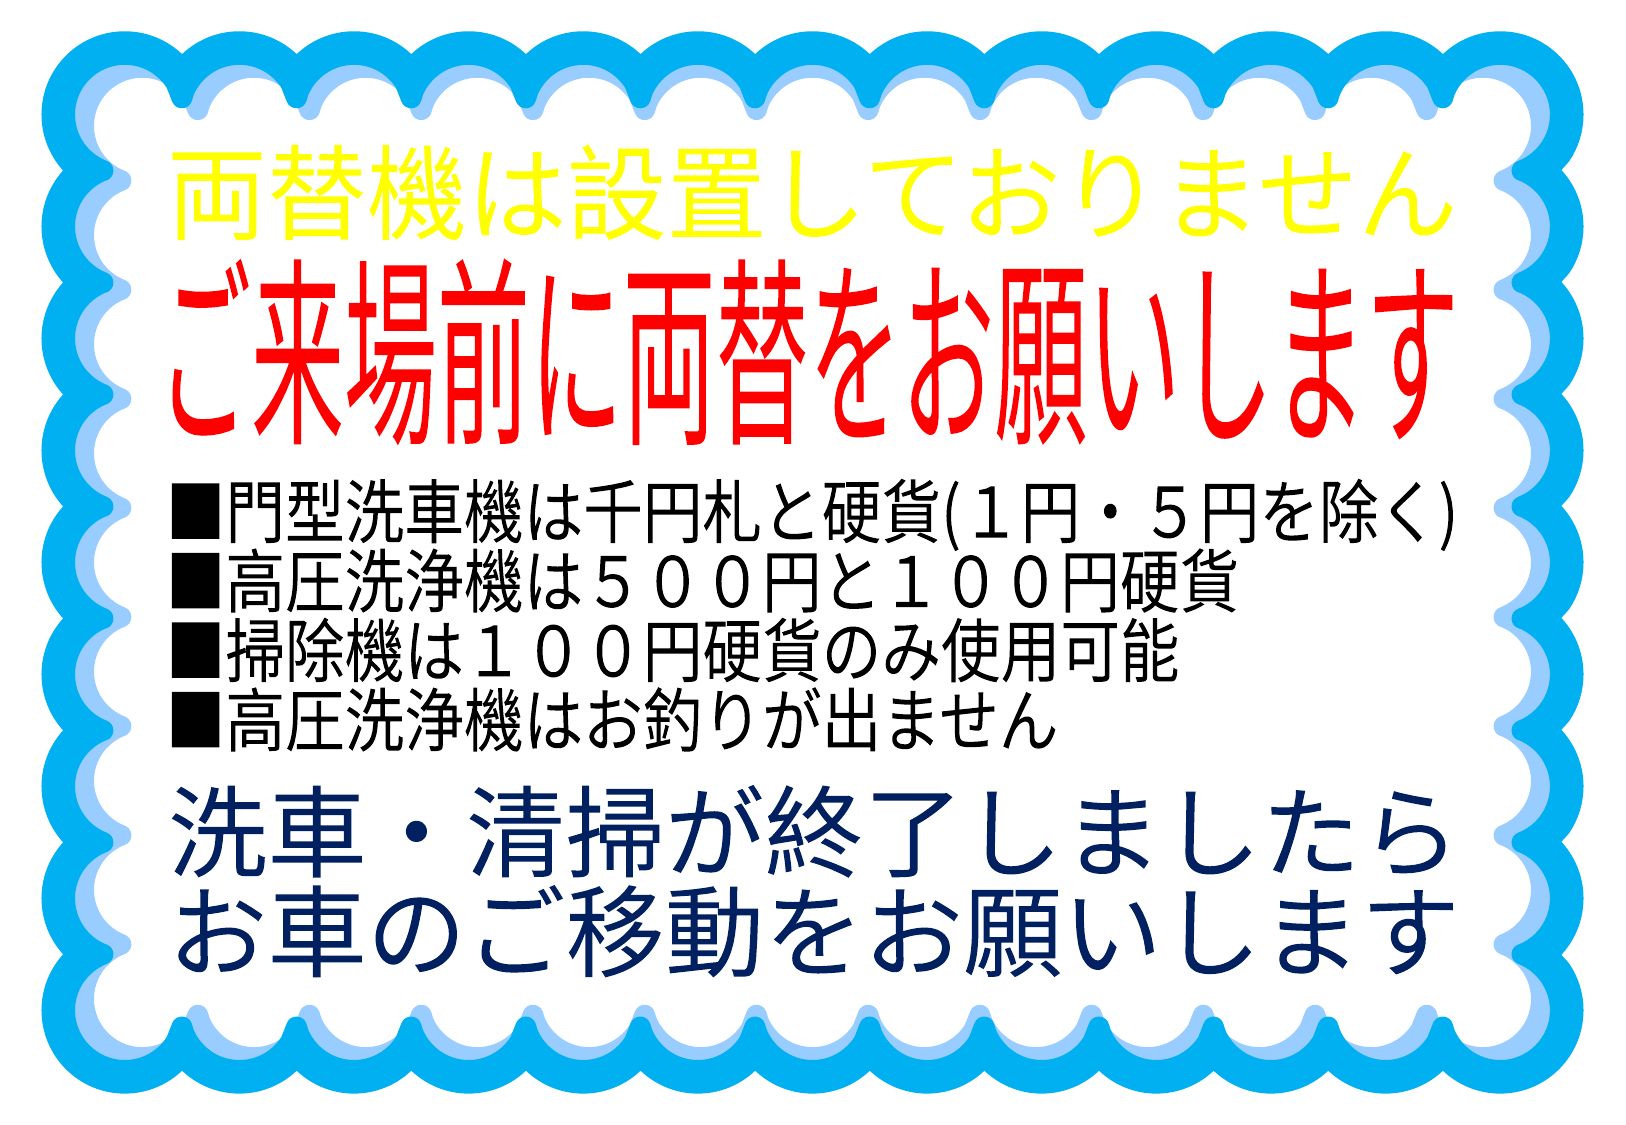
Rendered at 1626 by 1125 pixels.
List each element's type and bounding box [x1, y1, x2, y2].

text_box [300, 57, 402, 112]
text_box [49, 39, 1576, 1086]
text_box [526, 57, 636, 112]
text_box [414, 1013, 519, 1068]
text_box [638, 57, 987, 112]
text_box [1341, 1013, 1438, 1068]
text_box [1223, 57, 1324, 112]
text_box [187, 57, 284, 112]
text_box [1458, 57, 1556, 1068]
text_box [527, 1013, 636, 1068]
text_box [187, 1013, 284, 1068]
text_box [1105, 57, 1211, 112]
text_box [1341, 57, 1438, 112]
text_box [1224, 1013, 1324, 1068]
text_box [1105, 1013, 1211, 1068]
text_box [638, 1013, 987, 1068]
text_box [69, 57, 167, 1068]
text_box [414, 57, 519, 112]
text_box [987, 1013, 1098, 1068]
text_box [987, 57, 1098, 112]
text_box [300, 1013, 401, 1068]
